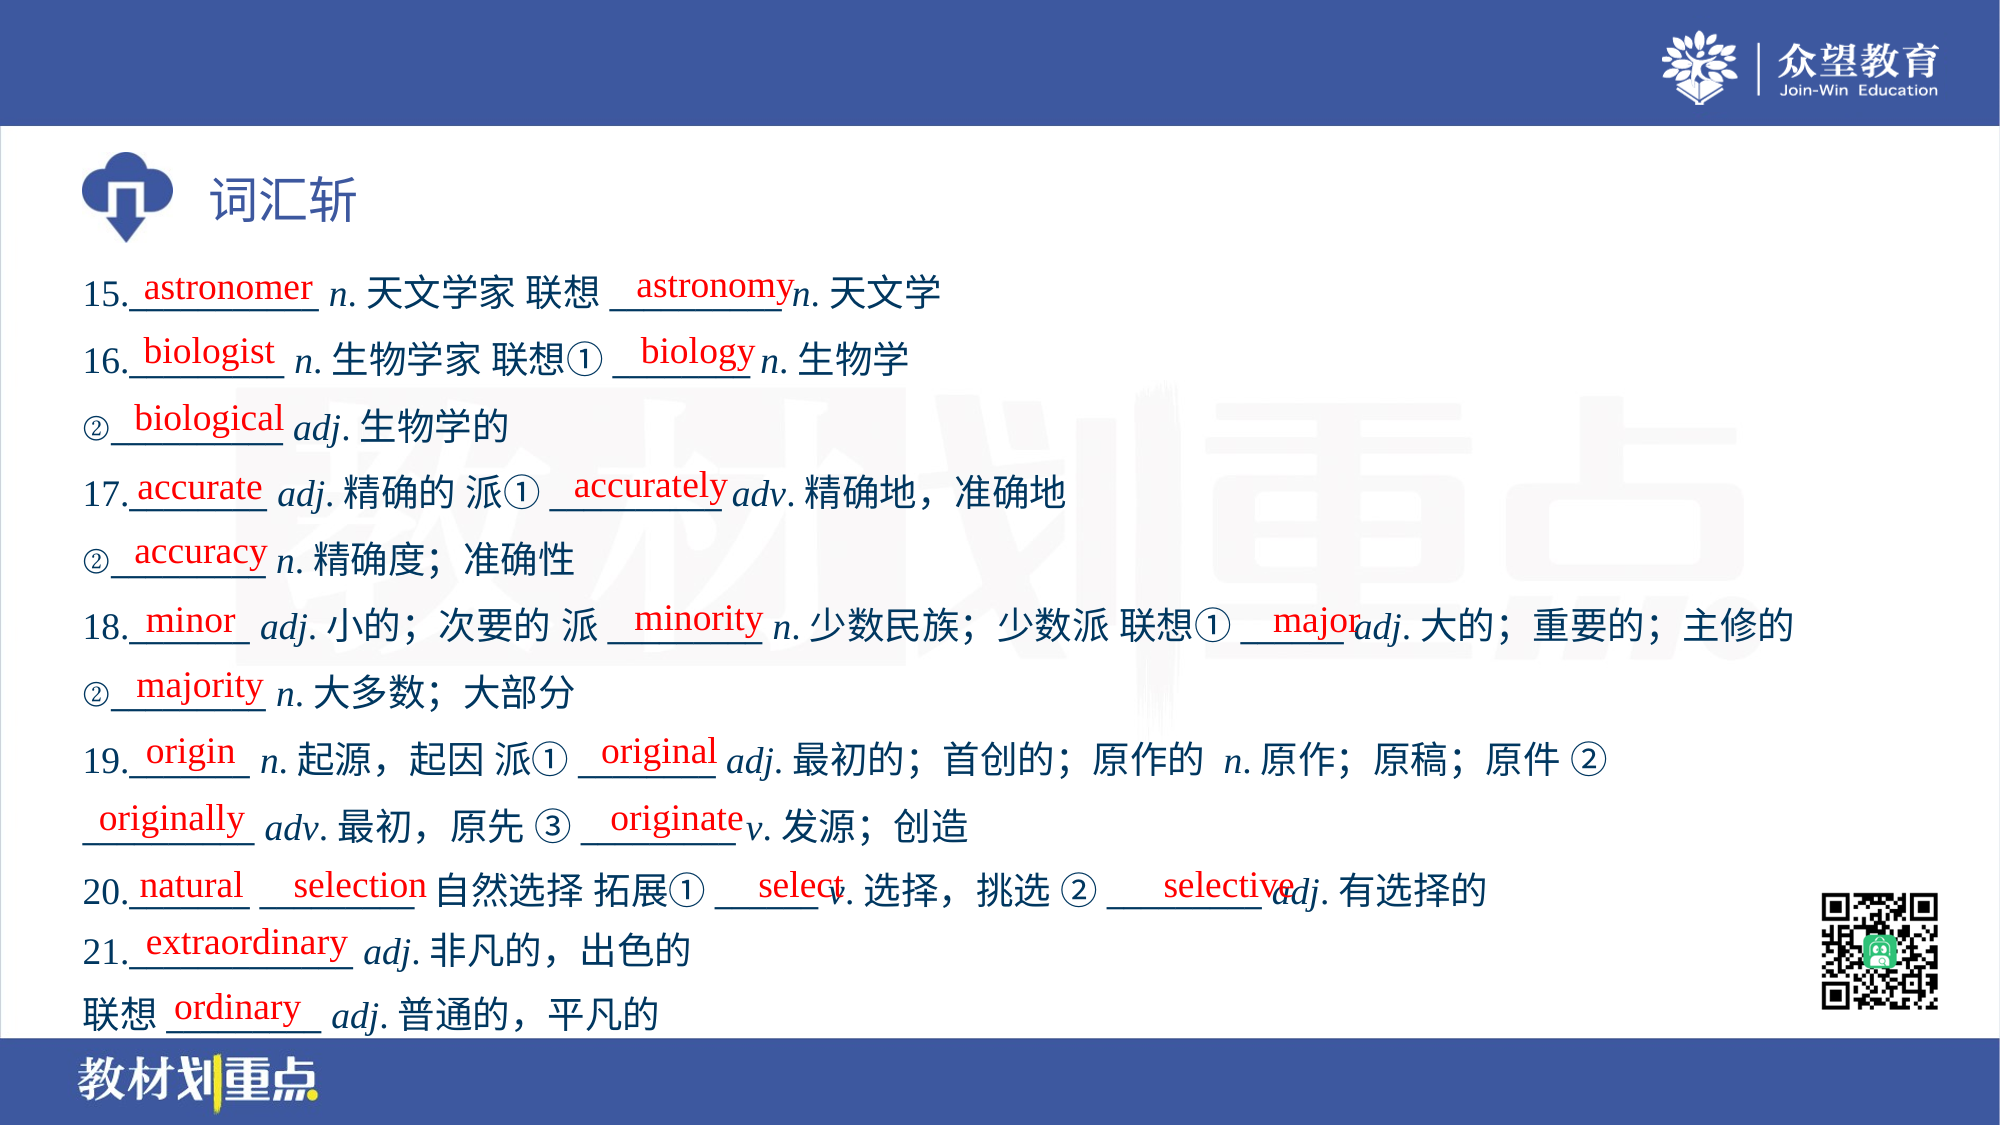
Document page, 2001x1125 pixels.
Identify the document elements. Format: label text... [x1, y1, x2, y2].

text_box accurately [560, 440, 742, 499]
text_box biological [120, 373, 299, 432]
text_box astronomy [622, 240, 809, 299]
text_box biology [627, 306, 770, 365]
text_box major [1259, 575, 1375, 634]
text_box 21._____________ adj.非凡的，出色的 联想_________ adj.普通的，平凡的 [82, 905, 1817, 1030]
text_box originally [85, 773, 259, 832]
text_box selection [280, 840, 441, 899]
text_box accurate [123, 442, 277, 501]
text_box minority [620, 573, 778, 632]
text_box natural [126, 840, 258, 899]
text_box originate [596, 773, 758, 832]
text_box biologist [130, 306, 289, 365]
text_box accuracy [120, 506, 282, 565]
text_box majority [123, 640, 278, 699]
text_box select [744, 840, 858, 899]
text_box minor [132, 575, 250, 634]
picture [0, 0, 2000, 1125]
text_box selective [1150, 840, 1309, 899]
text_box origin [132, 706, 250, 765]
text_box original [587, 706, 732, 765]
text_box extraordinary [132, 897, 362, 956]
text_box ordinary [160, 962, 315, 1021]
text_box 15.___________ n.天文学家 联想__________ n.天文学 16._________ n.生物学家 联想①________ n.生物学 ②__________ adj.生物学的 17.________ adj.精确的 派①__________ adv.精确地，准确地 ②_________ n.精确度；准确性 18._______ adj.小的；次要的 派_________ n.少数民族；少数派 联想①______ adj.大的；重要的；主修的 ②_________ n.大多数；大部分 19._______ n.起源，起因 派①________ adj.最初的；首创的；原作的 n.原作；原稿；原件 ② __________ adv.最初，原先 ③_________ v.发源；创造 20._______ _________ 自然选择 拓展①______ v.选择，挑选 ②_________ adj.有选择的 [82, 247, 1817, 905]
text_box astronomer [130, 242, 327, 301]
